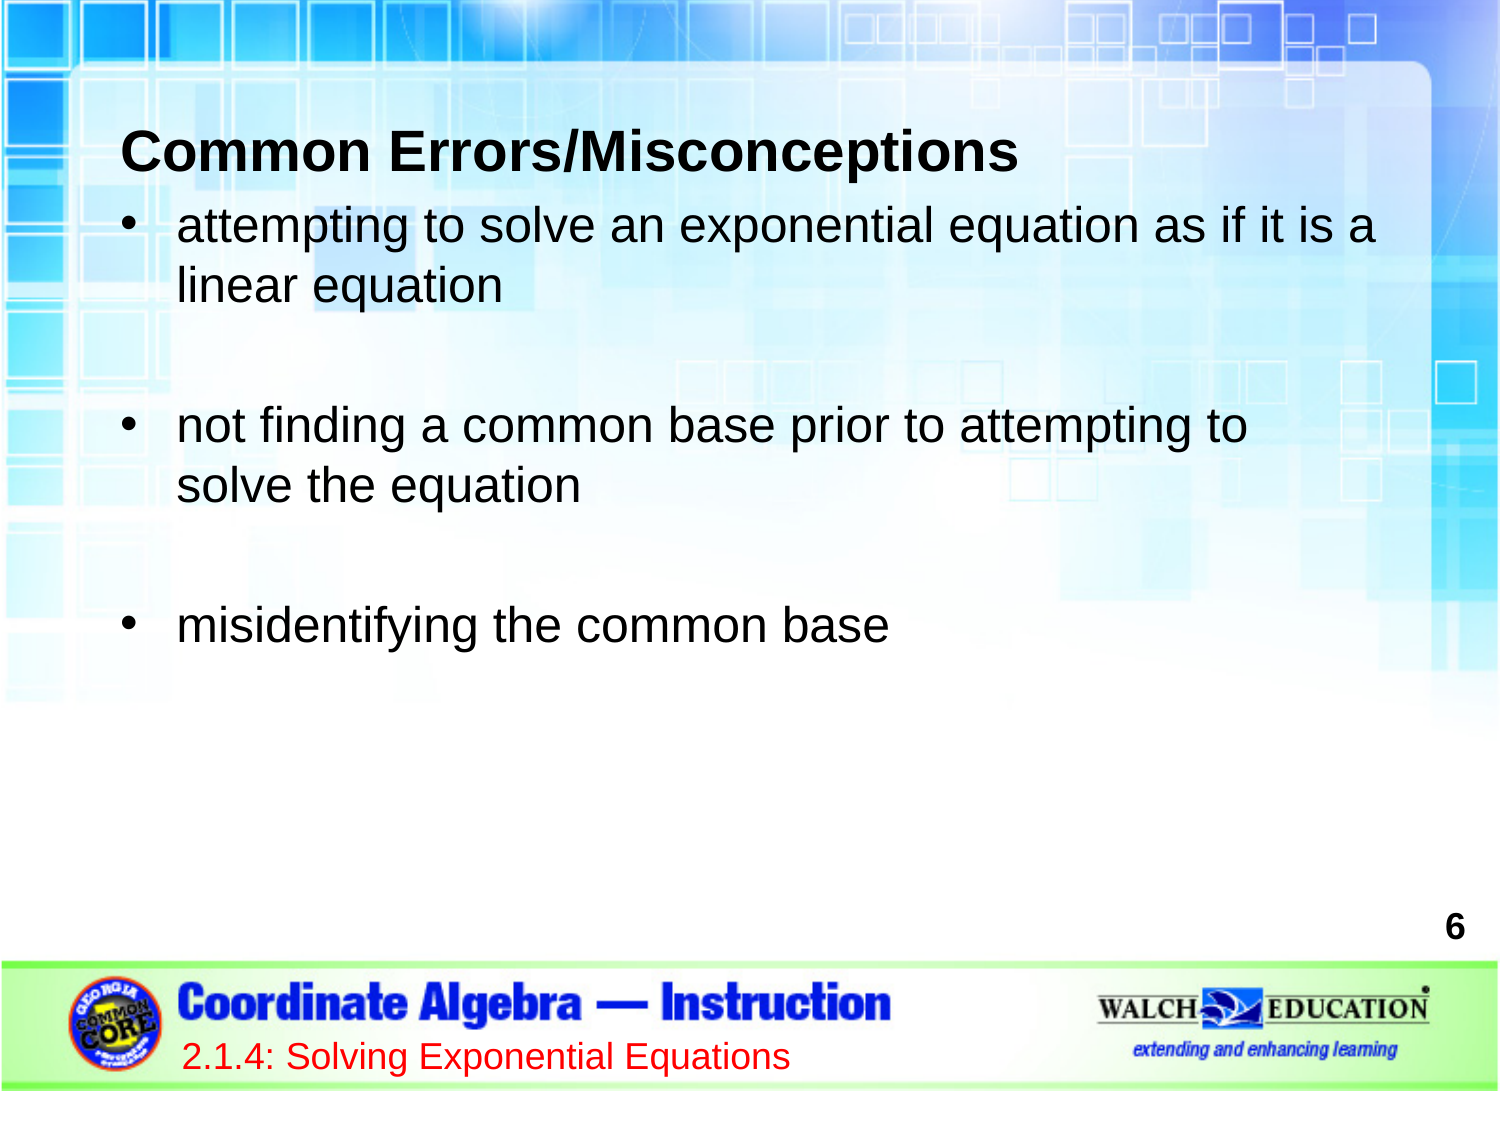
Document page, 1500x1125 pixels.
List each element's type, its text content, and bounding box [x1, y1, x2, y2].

slide_number 6 [1361, 901, 1481, 949]
list 2.1.4: Solving Exponential Equations [166, 1024, 1074, 1068]
picture [1, 0, 1500, 1091]
subtitle Common Errors/Misconceptions attempting to solve an exponential equation as if it is a linear equation not finding a common base prior to attempting to solve the equation misidentifying the common base [105, 105, 1394, 925]
